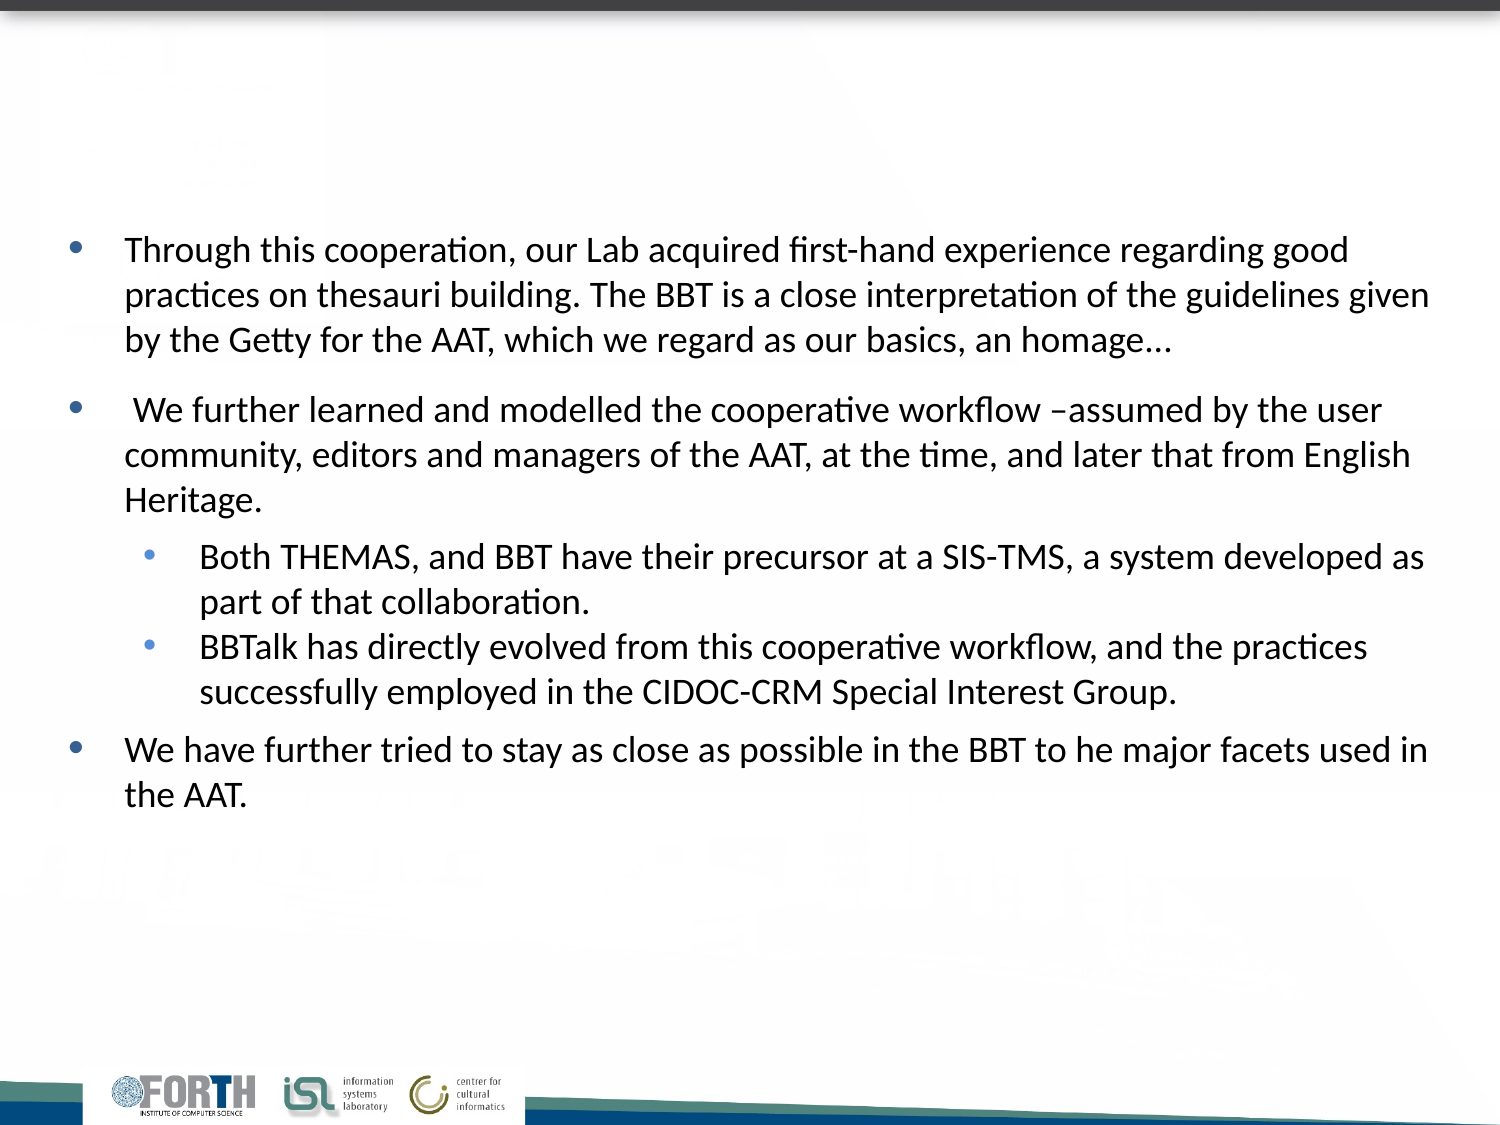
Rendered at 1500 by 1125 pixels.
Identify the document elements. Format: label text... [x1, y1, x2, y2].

list Through this cooperation, our Lab acquired first-hand experience regarding good practices on thesauri building. The BBT is a close interpretation of the guidelines given by the Getty for the AAT, which we regard as our basics, an homage... We further learned and modelled the cooperative workflow –assumed by the user community, editors and managers of the AAT, at the time, and later that from English Heritage. Both THEMAS, and BBT have their precursor at a SIS-TMS, a system developed as part of that collaboration. BBTalk has directly evolved from this cooperative workflow, and the practices successfully employed in the CIDOC-CRM Special Interest Group. We have further tried to stay as close as possible in the BBT to he major facets used in the AAT. [53, 30, 1459, 1071]
picture [0, 0, 1500, 1125]
